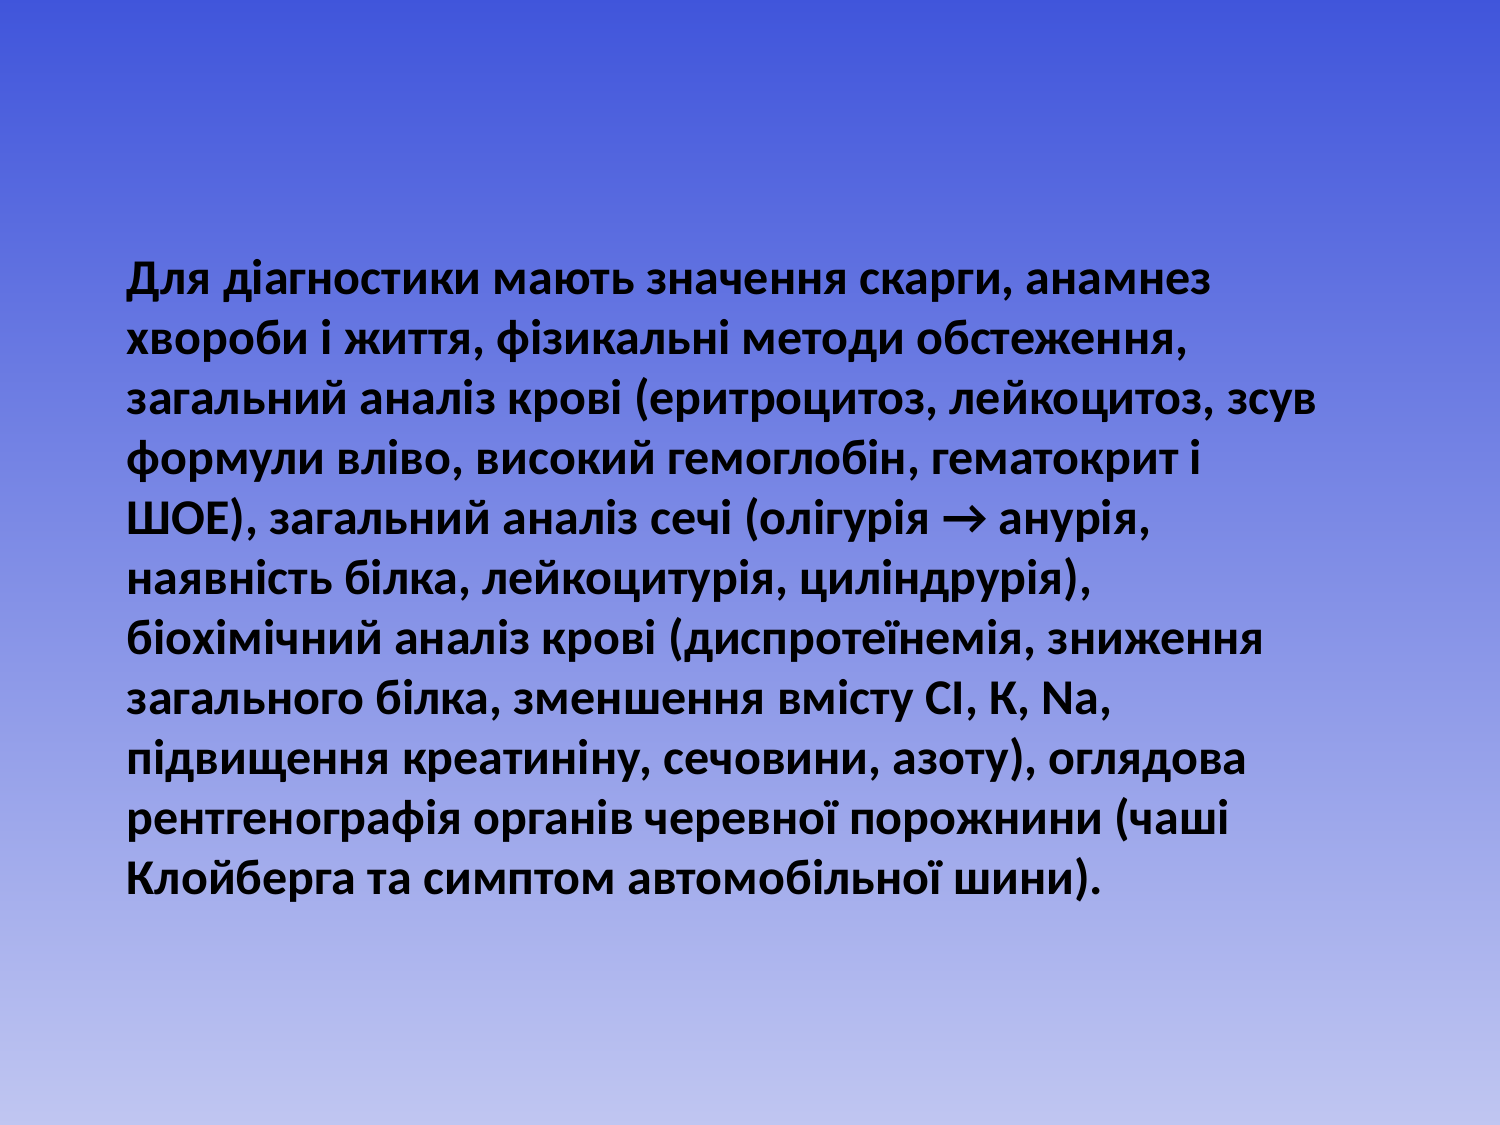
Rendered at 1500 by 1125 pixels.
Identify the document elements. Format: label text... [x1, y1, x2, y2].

text_box Для діагностики мають значення скарги, анамнез хвороби і життя, фізикальні методи обстеження, загальний аналіз крові (еритроцитоз, лейкоцитоз, зсув формули вліво, високий гемоглобін, гематокрит і ШОЕ), загальний аналіз сечі (олігурія → анурія, наявність білка, лейкоцитурія, циліндрурія), біохімічний аналіз крові (диспротеїнемія, зниження загального білка, зменшення вмісту СІ, К, Na, підвищення креатиніну, сечовини, азоту), оглядова рентгенографія органів черевної порожнини (чаші Клойберга та симптом автомобільної шини). [112, 236, 1341, 912]
